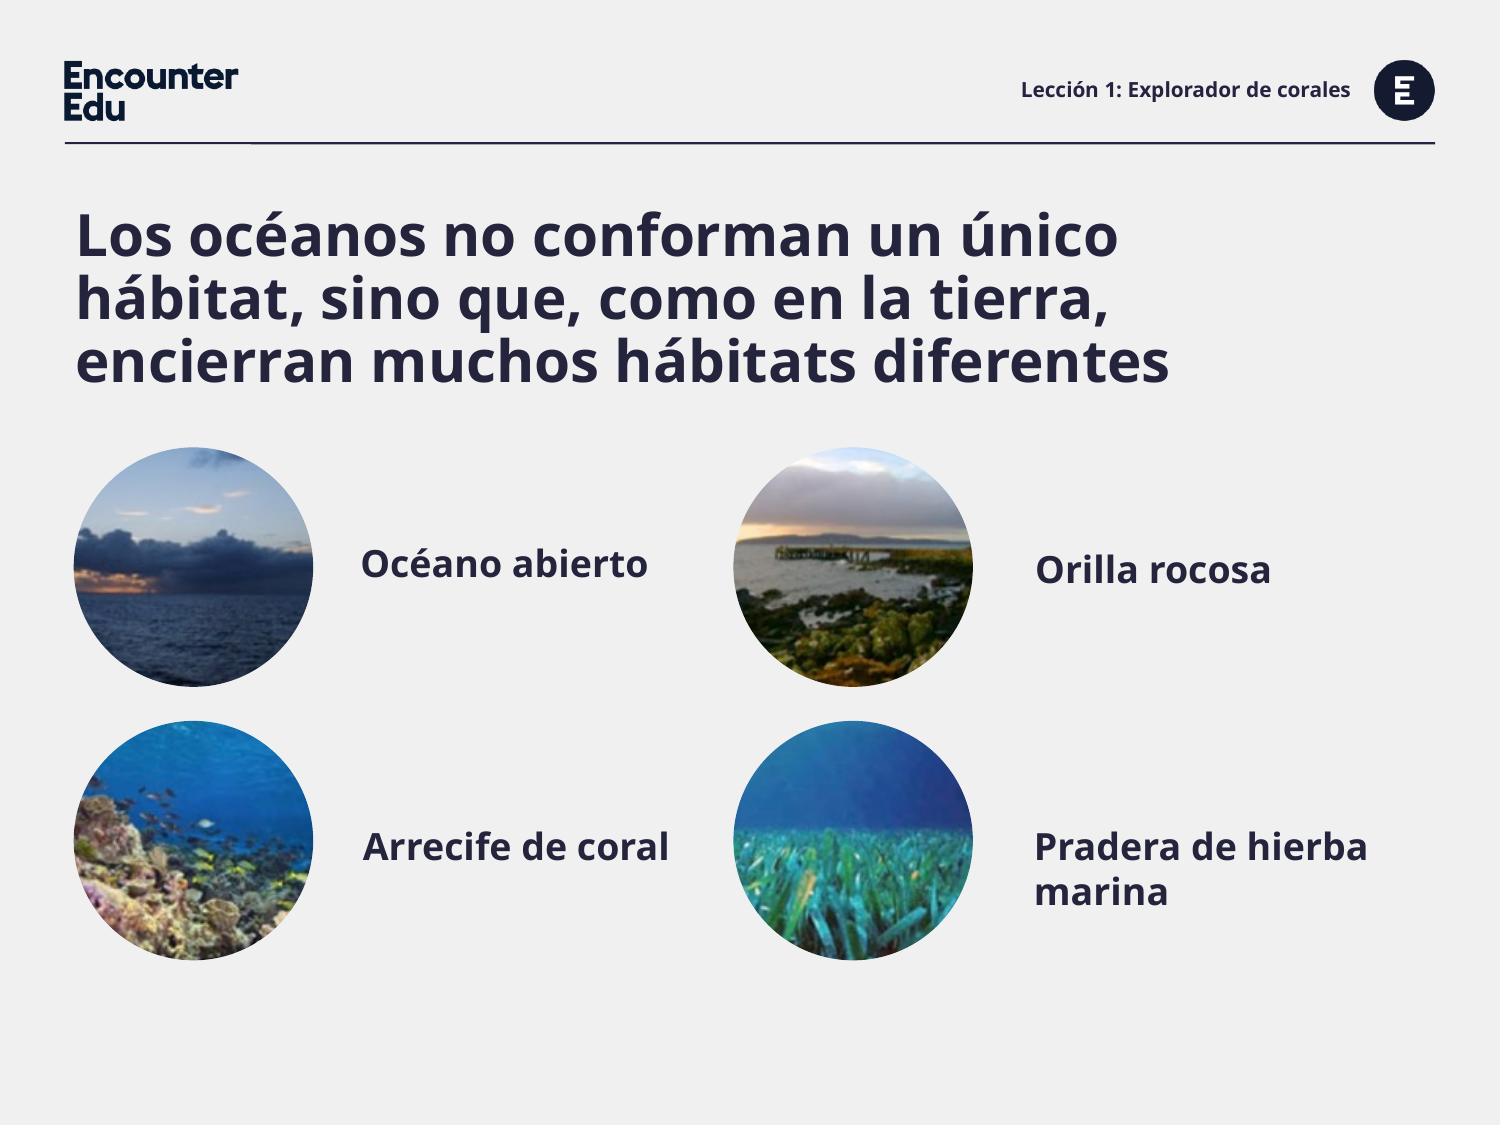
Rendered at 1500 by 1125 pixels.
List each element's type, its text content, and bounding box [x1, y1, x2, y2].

text_box [733, 720, 973, 961]
text_box Los océanos no conforman un único hábitat, sino que, como en la tierra, encierran muchos hábitats diferentes [67, 258, 1353, 344]
text_box [73, 720, 314, 961]
picture [1372, 58, 1436, 122]
text_box [733, 447, 973, 687]
text_box Orilla rocosa [1027, 538, 1385, 599]
text_box [73, 447, 314, 687]
text_box Arrecife de coral [355, 815, 713, 876]
text_box Pradera de hierba marina [1026, 815, 1455, 921]
title Lección 1: Explorador de corales [749, 67, 1359, 114]
picture [60, 59, 243, 122]
text_box Océano abierto [352, 532, 710, 593]
